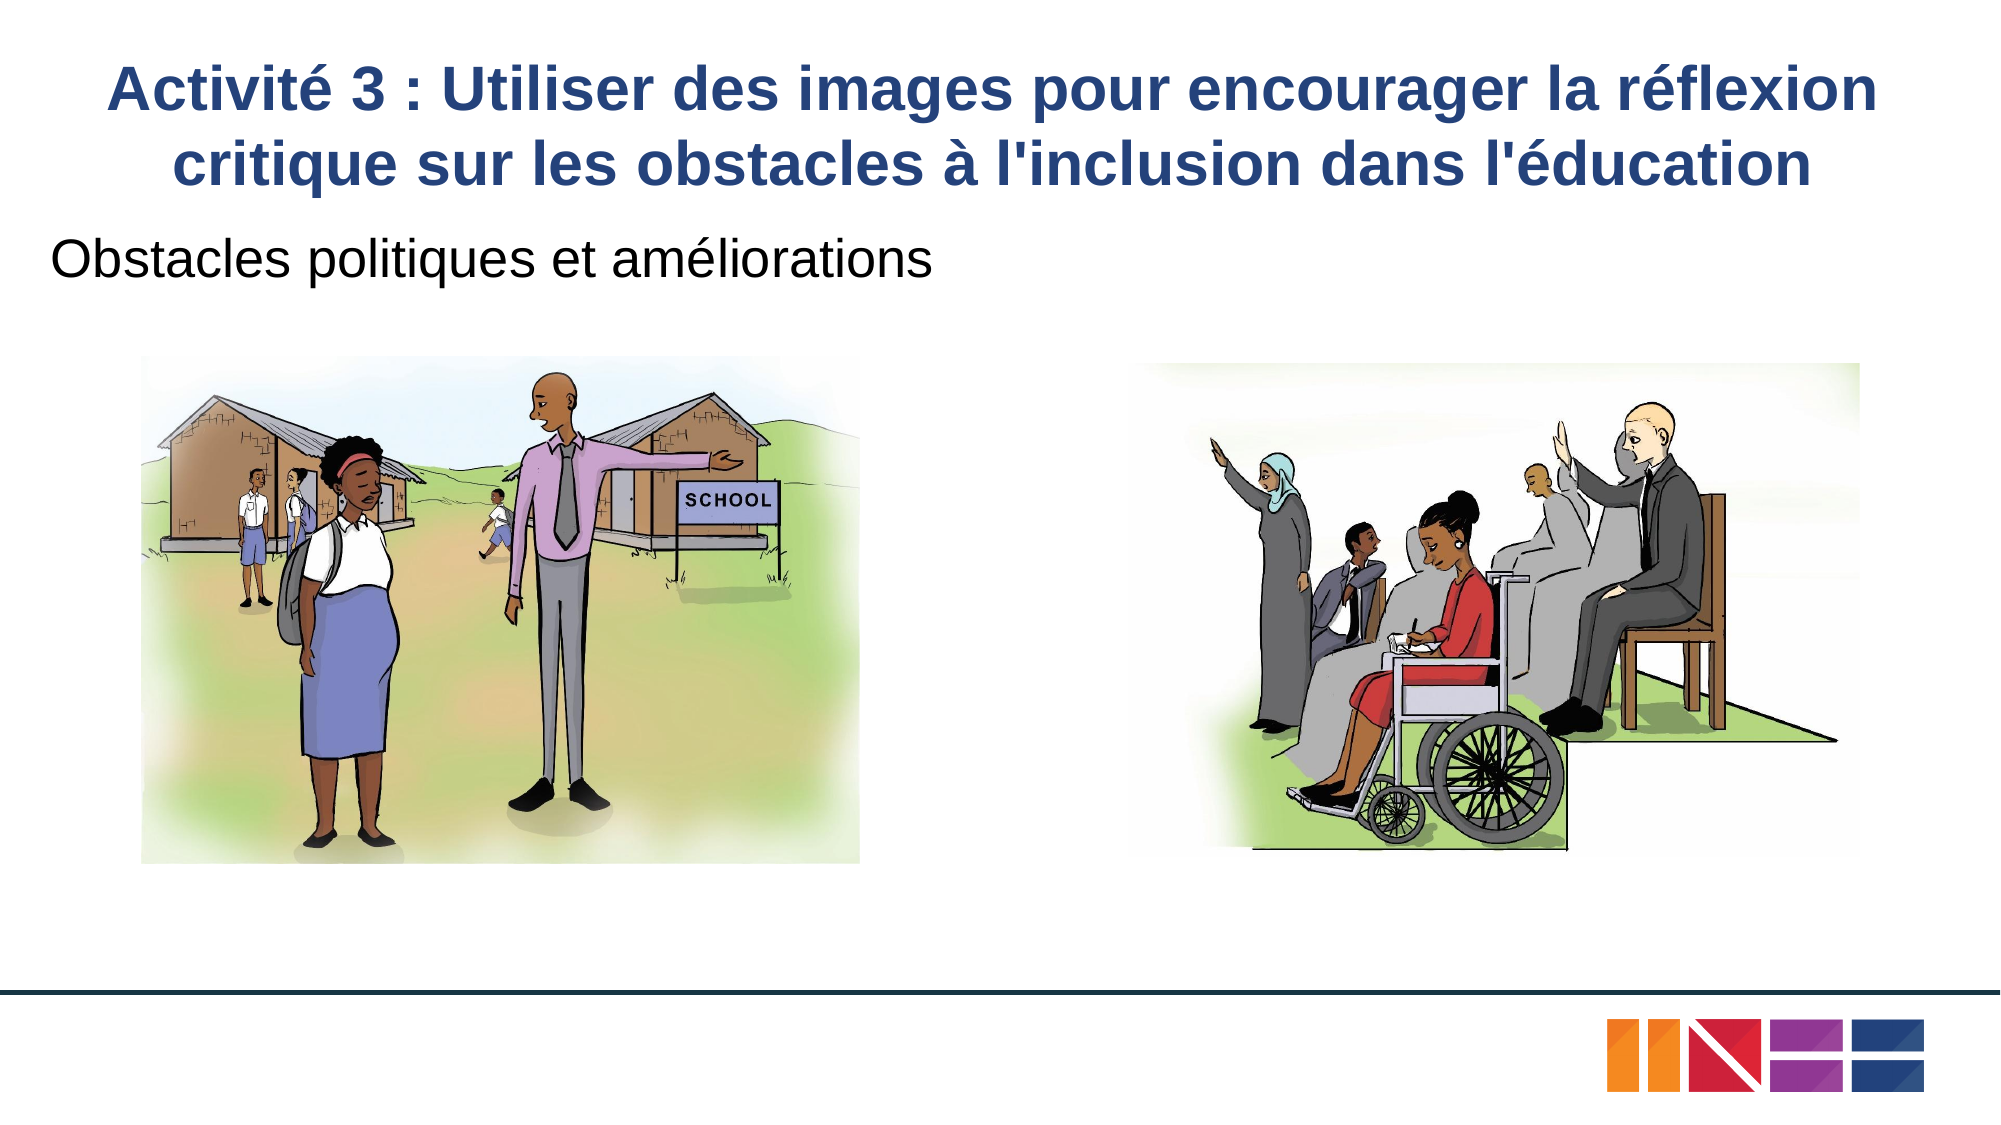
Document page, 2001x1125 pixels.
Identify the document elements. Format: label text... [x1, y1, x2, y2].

list Obstacles politiques et améliorations [31, 203, 1971, 954]
picture [1607, 1019, 1924, 1092]
title Activité 3 : Utiliser des images pour encourager la réflexion critique sur les obstacles à l'inclusion dans l'éducation [31, 28, 1957, 145]
picture [1128, 363, 1860, 857]
picture [140, 355, 861, 865]
